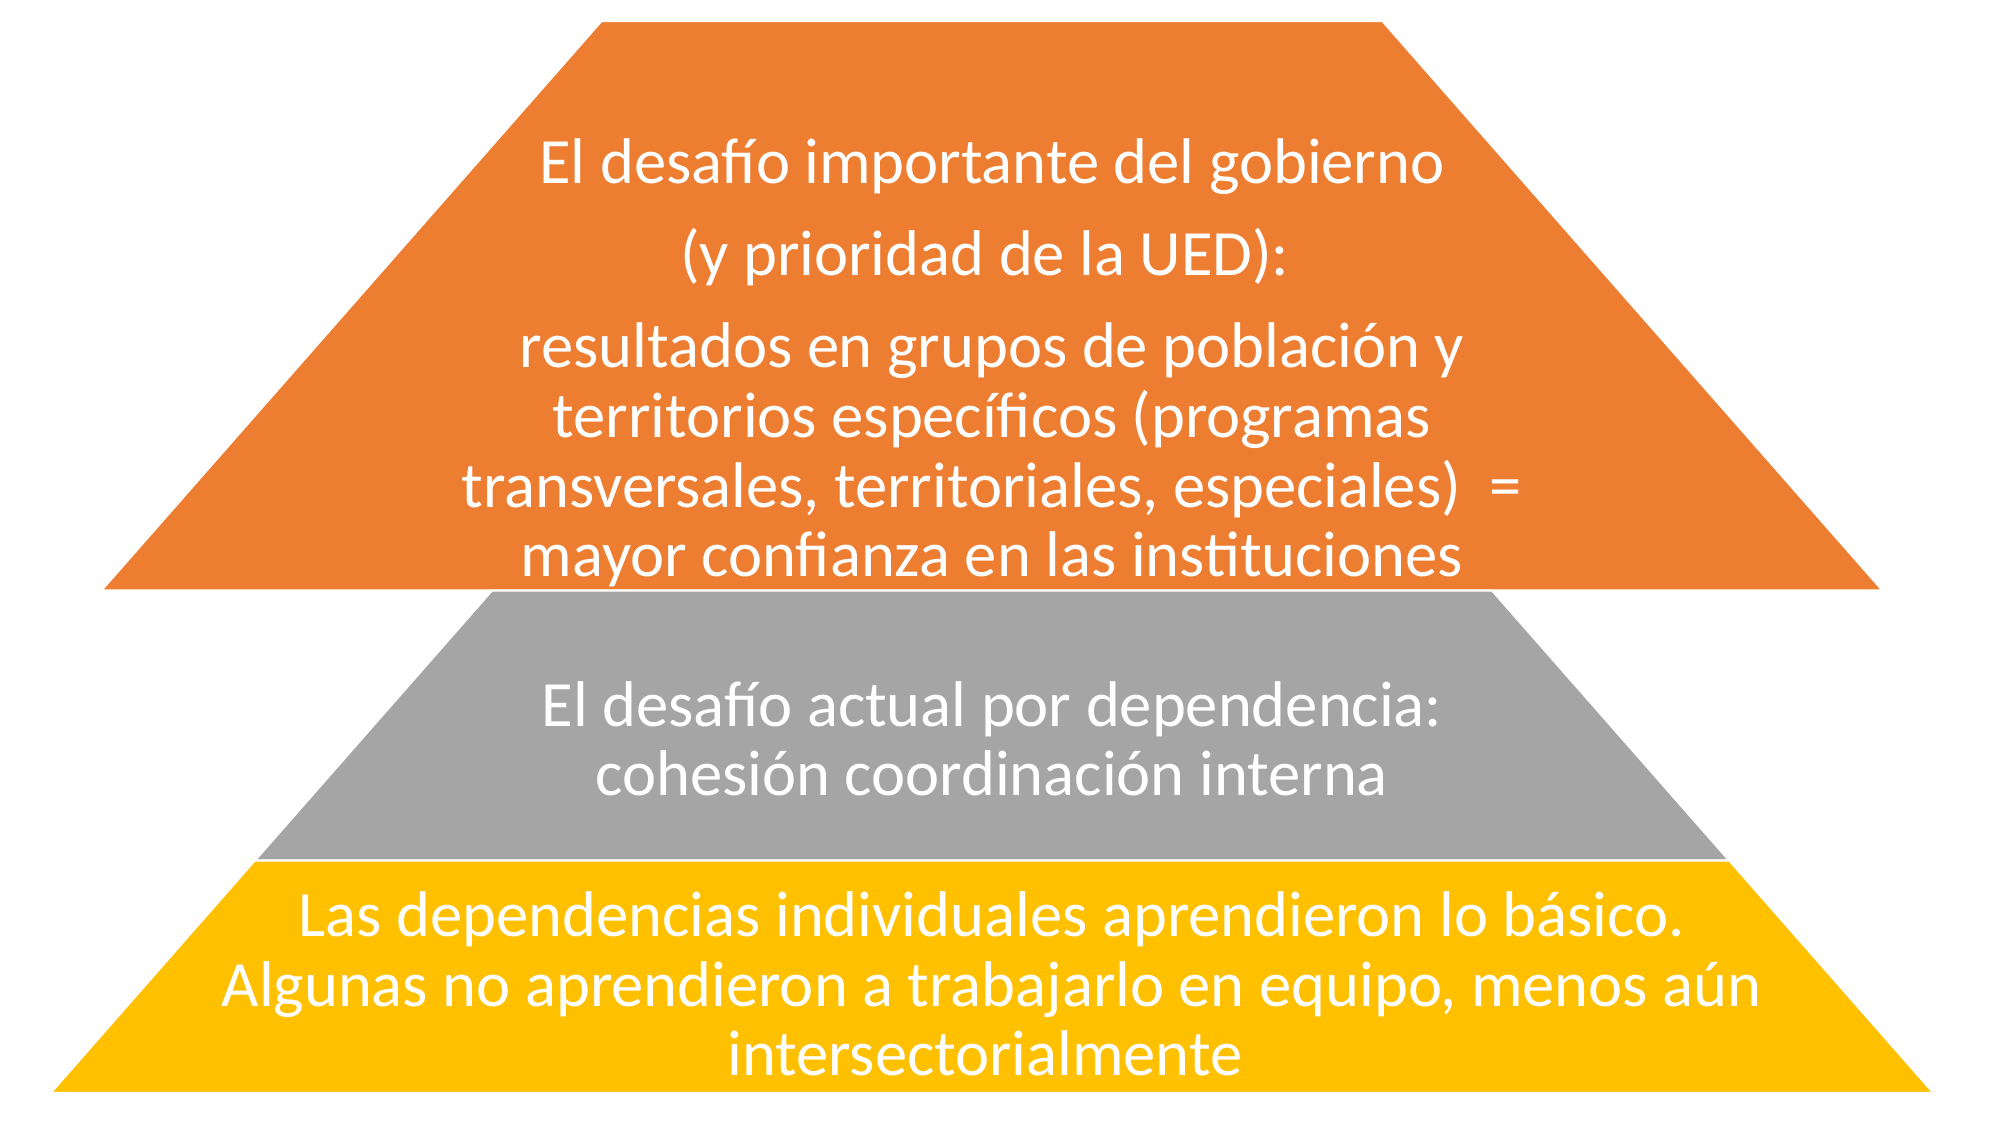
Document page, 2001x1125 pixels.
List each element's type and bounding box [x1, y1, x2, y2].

text_box [50, 21, 1934, 1093]
